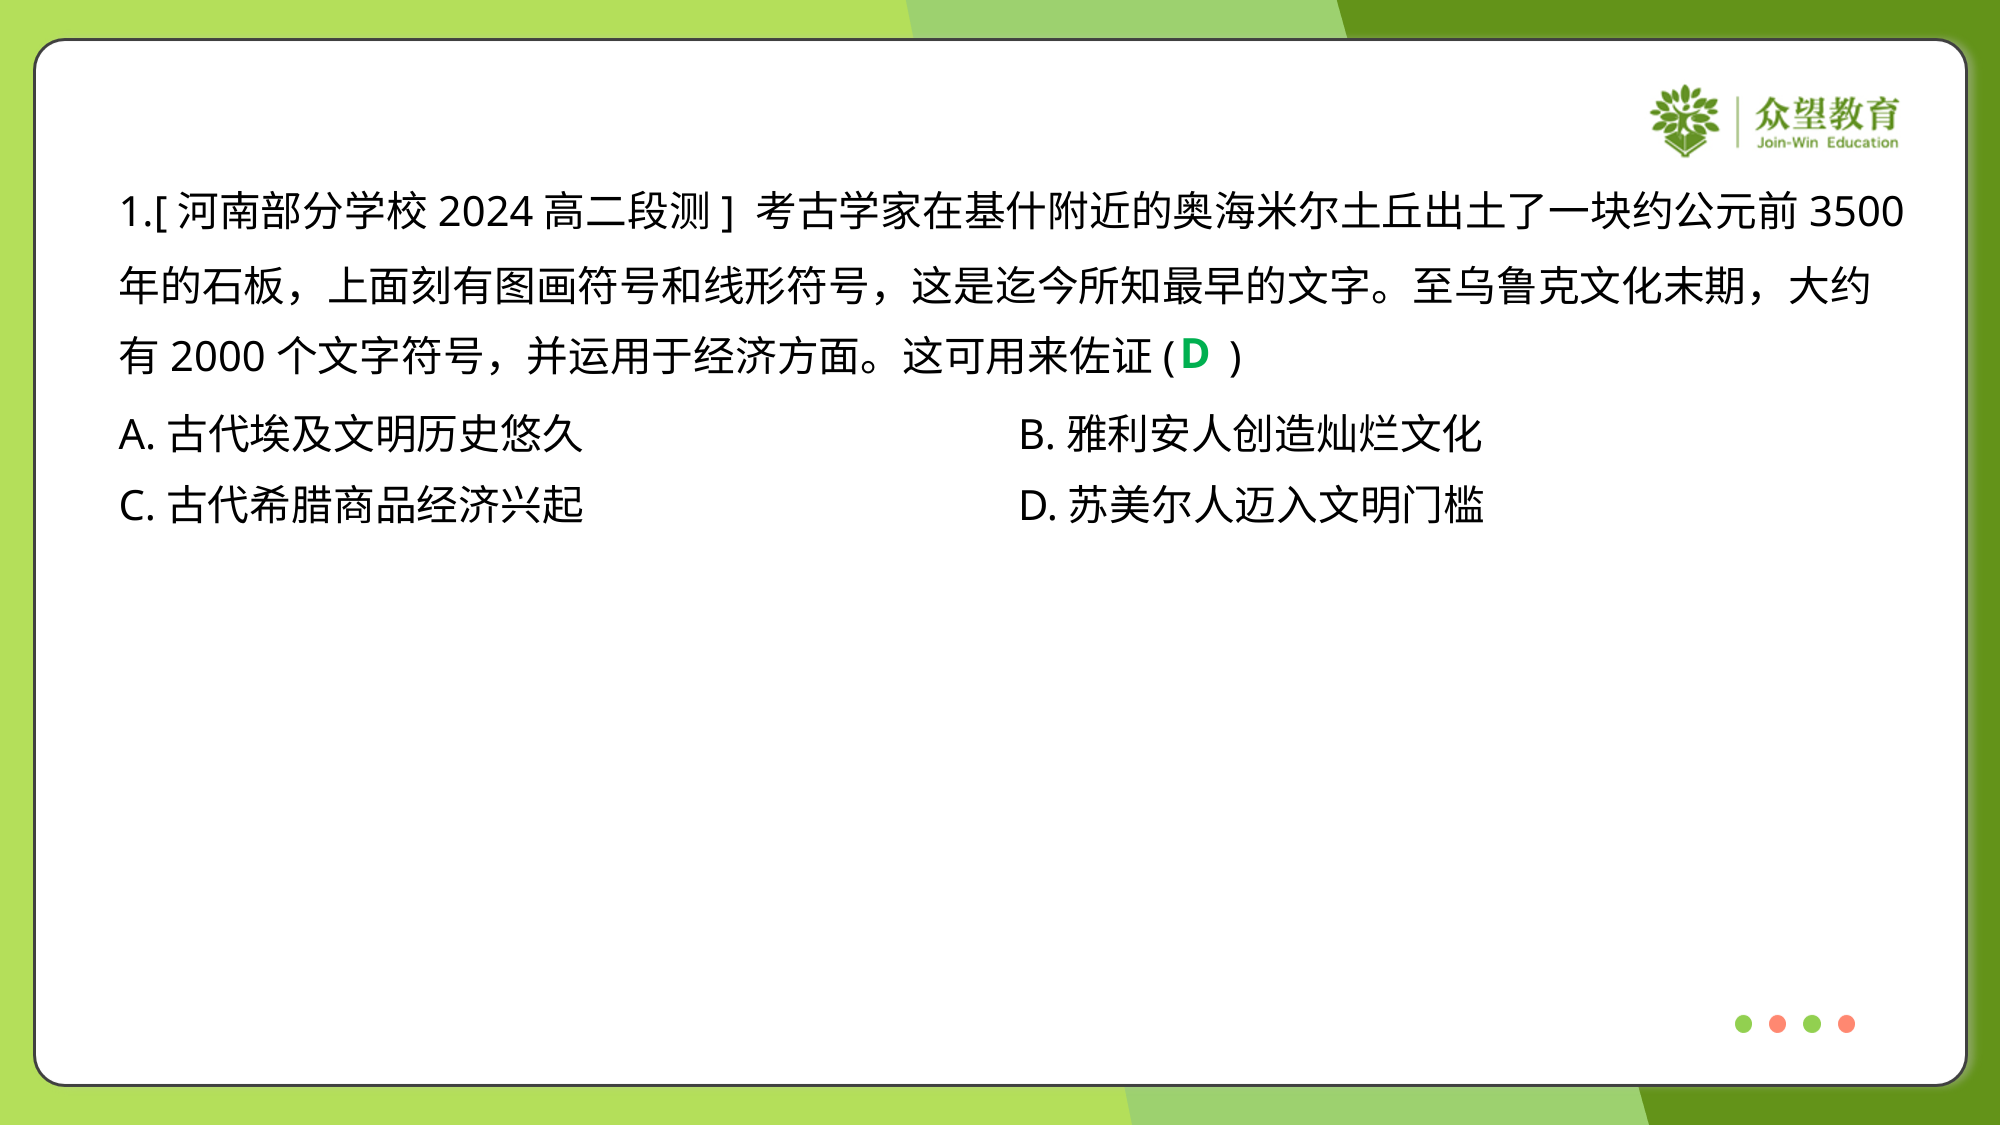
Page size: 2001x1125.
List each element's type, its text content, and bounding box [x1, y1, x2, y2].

text_box 1.[河南部分学校2024高二段测] 考古学家在基什附近的奥海米尔土丘出土了一块约公元前3500 年的石板，上面刻有图画符号和线形符号，这是迄今所知最早的文字。至乌鲁克文化末期，大约 有2000个文字符号，并运用于经济方面。这可用来佐证( ) [118, 159, 1883, 373]
text_box D [1163, 306, 1227, 371]
text_box A.古代埃及文明历史悠久 B.雅利安人创造灿烂文化 C.古代希腊商品经济兴起 D.苏美尔人迈入文明门槛 [118, 382, 1883, 522]
picture [0, 0, 2000, 1125]
